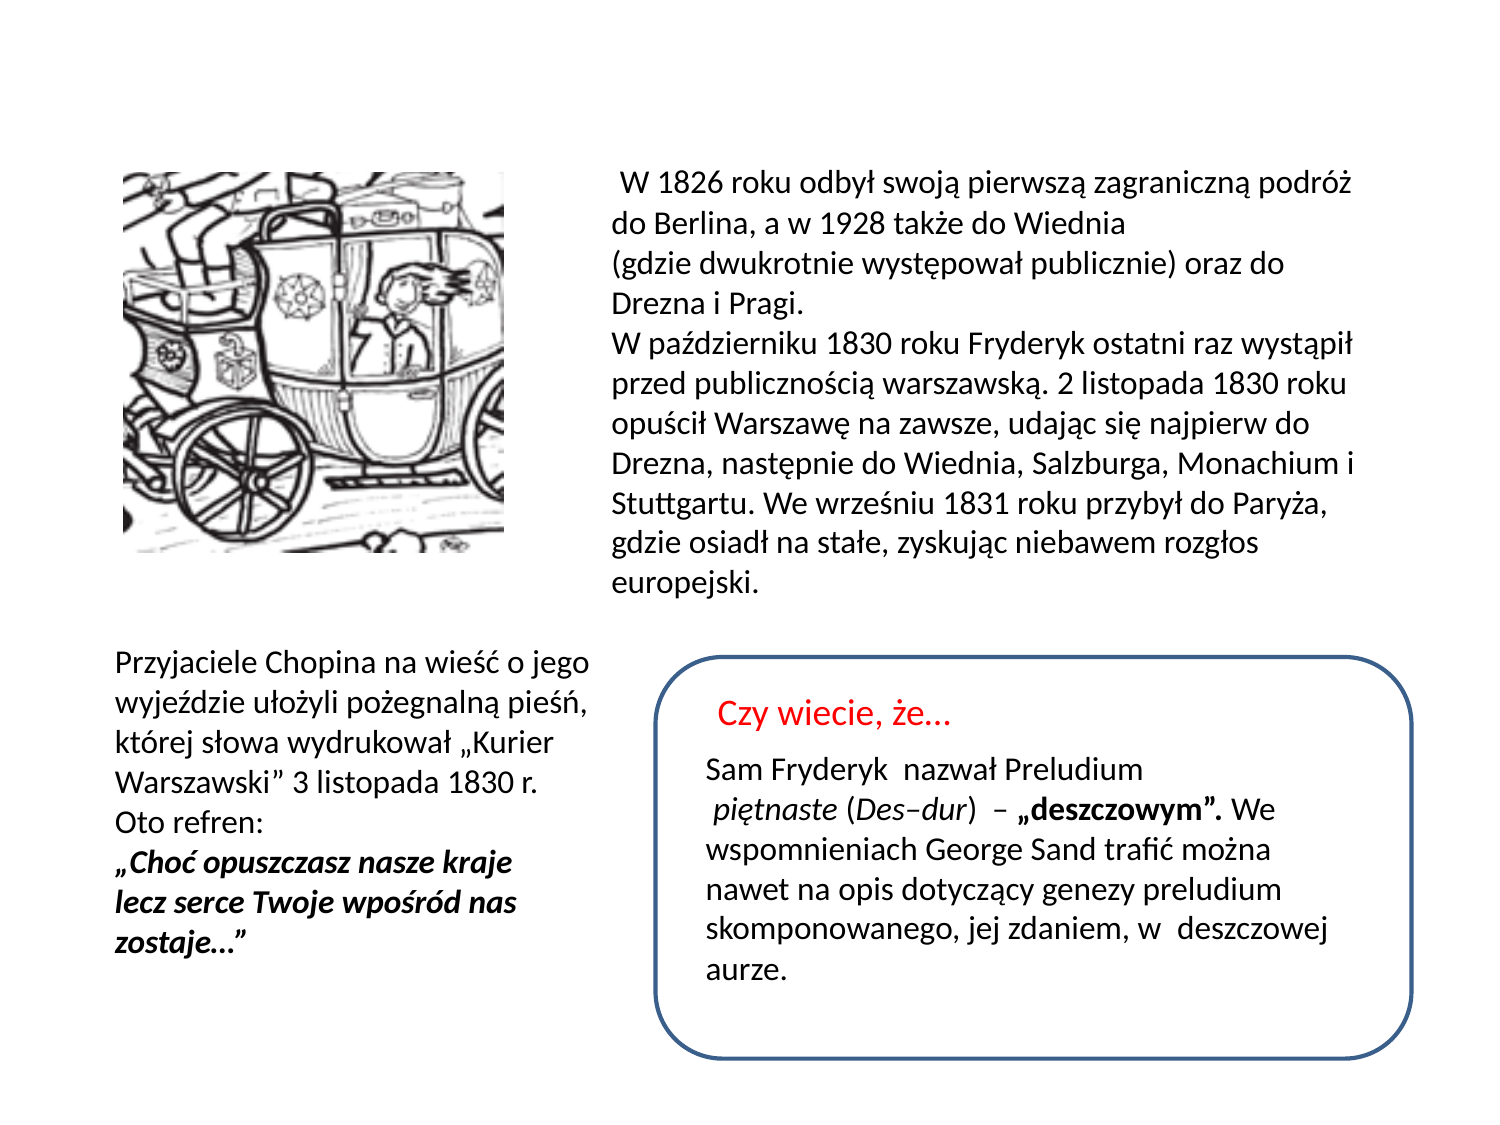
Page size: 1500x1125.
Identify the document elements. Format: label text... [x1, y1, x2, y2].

text_box Sam Fryderyk nazwał Preludium piętnaste (Des–dur) – „deszczowym”. We wspomnieniach George Sand trafić można nawet na opis dotyczący genezy preludium skomponowanego, jej zdaniem, w deszczowej aurze. [690, 739, 1353, 994]
text_box [653, 654, 1414, 1061]
picture [123, 172, 504, 553]
text_box Czy wiecie, że… [702, 680, 987, 741]
text_box W 1826 roku odbył swoją pierwszą zagraniczną podróż do Berlina, a w 1928 także do Wiednia (gdzie dwukrotnie występował publicznie) oraz do Drezna i Pragi. W październiku 1830 roku Fryderyk ostatni raz wystąpił przed publicznością warszawską. 2 listopada 1830 roku opuścił Warszawę na zawsze, udając się najpierw do Drezna, następnie do Wiednia, Salzburga, Monachium i Stuttgartu. We wrześniu 1831 roku przybył do Paryża, gdzie osiadł na stałe, zyskując niebawem rozgłos europejski. [596, 148, 1376, 608]
text_box Przyjaciele Chopina na wieść o jego wyjeździe ułożyli pożegnalną pieśń, której słowa wydrukował „Kurier Warszawski” 3 listopada 1830 r. Oto refren: „Choć opuszczasz nasze kraje lecz serce Twoje wpośród nas zostaje…” [100, 633, 609, 968]
